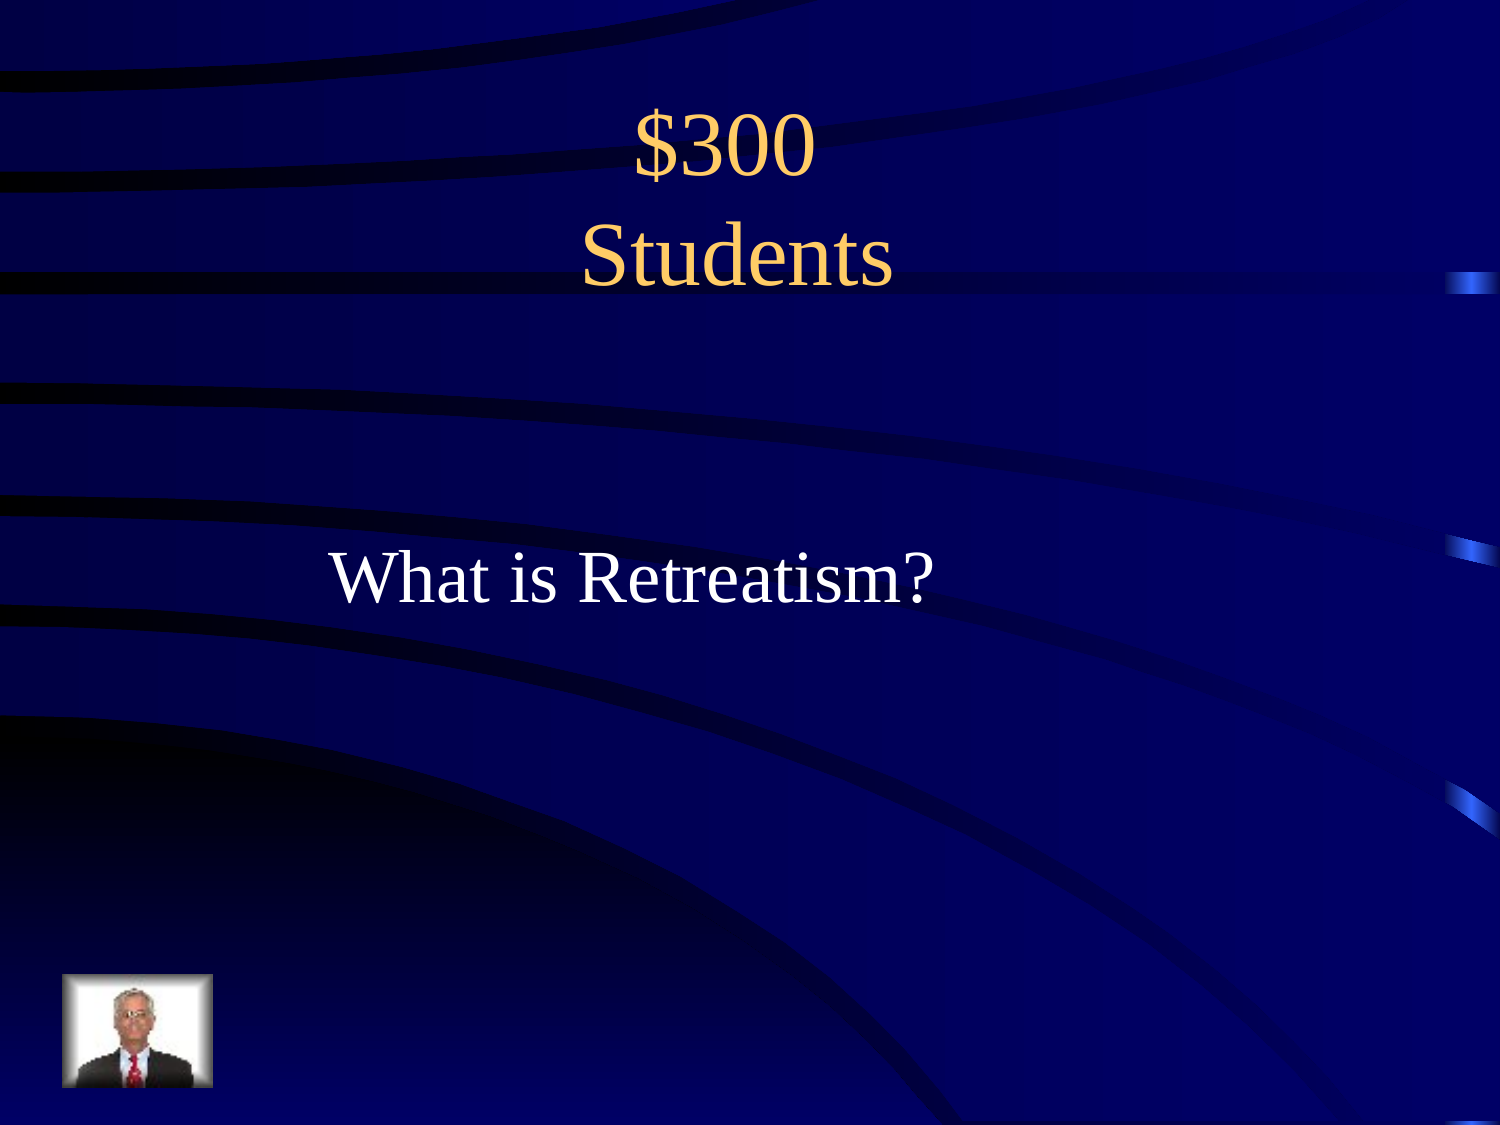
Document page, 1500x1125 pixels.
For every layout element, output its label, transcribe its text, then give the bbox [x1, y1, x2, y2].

text_box What is Retreatism? [313, 519, 951, 625]
title $300 Students [99, 99, 1376, 288]
picture [62, 974, 213, 1088]
